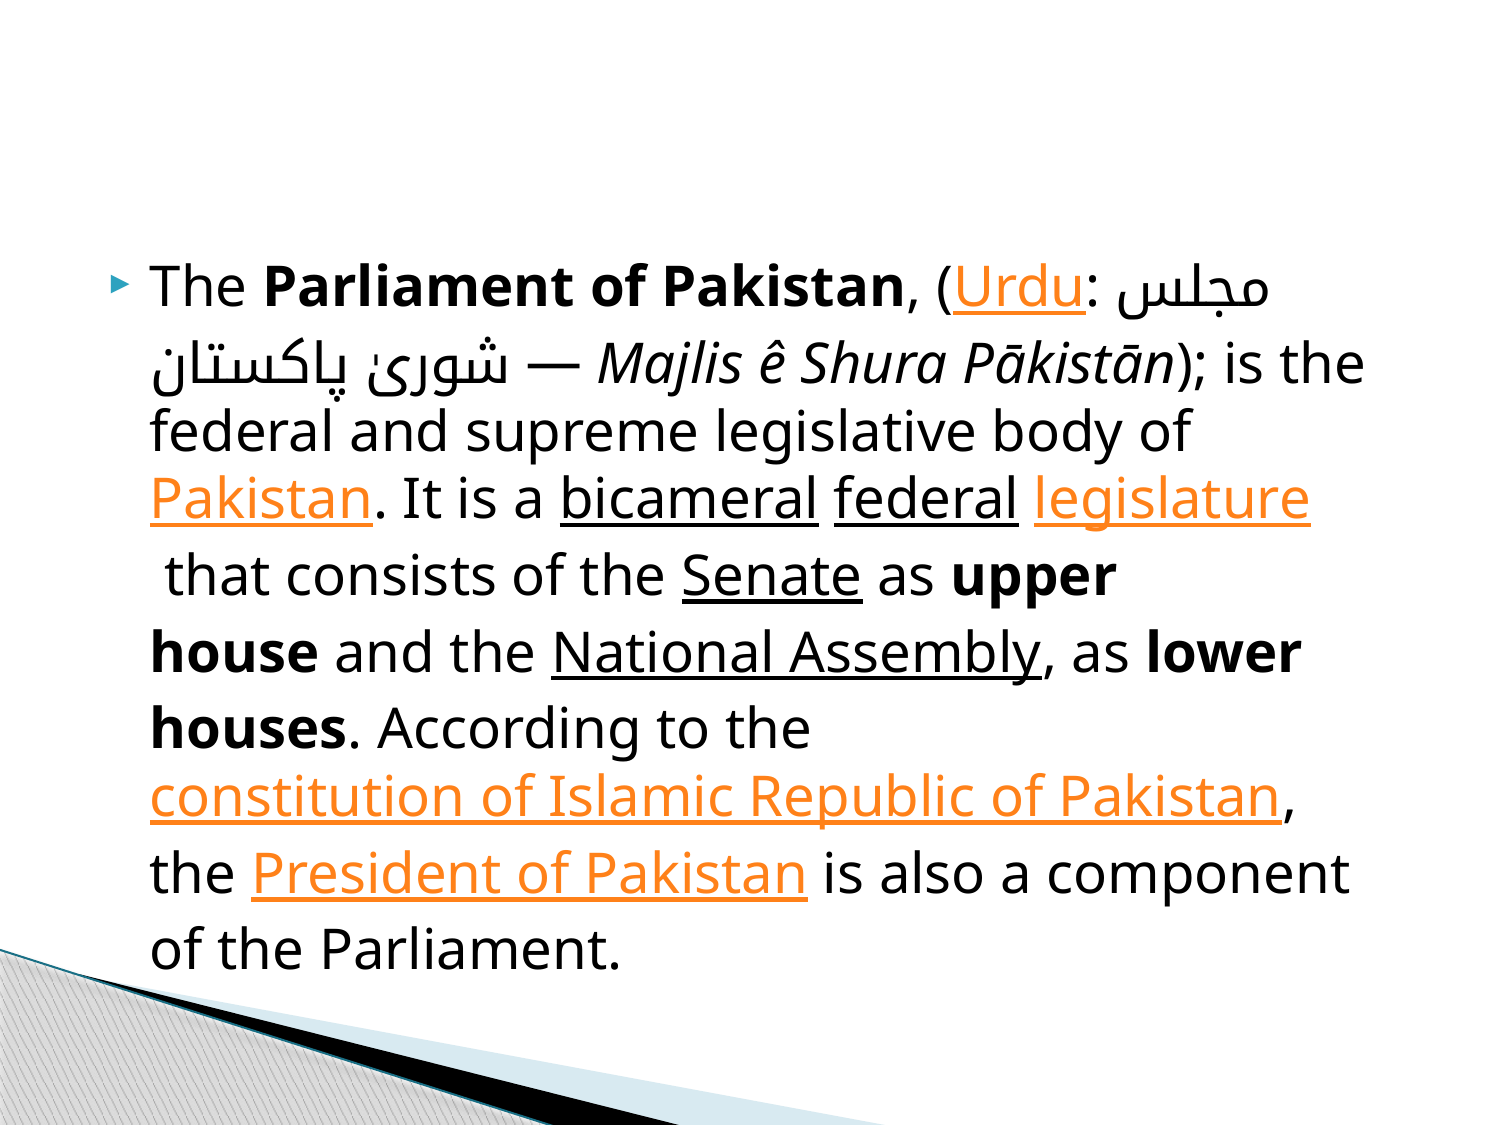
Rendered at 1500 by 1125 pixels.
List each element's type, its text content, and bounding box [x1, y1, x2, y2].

list The Parliament of Pakistan, (Urdu: مجلس شوریٰ پاکستان‬‎ — Majlis ê Shura Pākistān); is the federal and supreme legislative body of Pakistan. It is a bicameral federal legislature that consists of the Senate as upper house and the National Assembly, as lower houses. According to the constitution of Islamic Republic of Pakistan, the President of Pakistan is also a component of the Parliament. [75, 243, 1425, 986]
